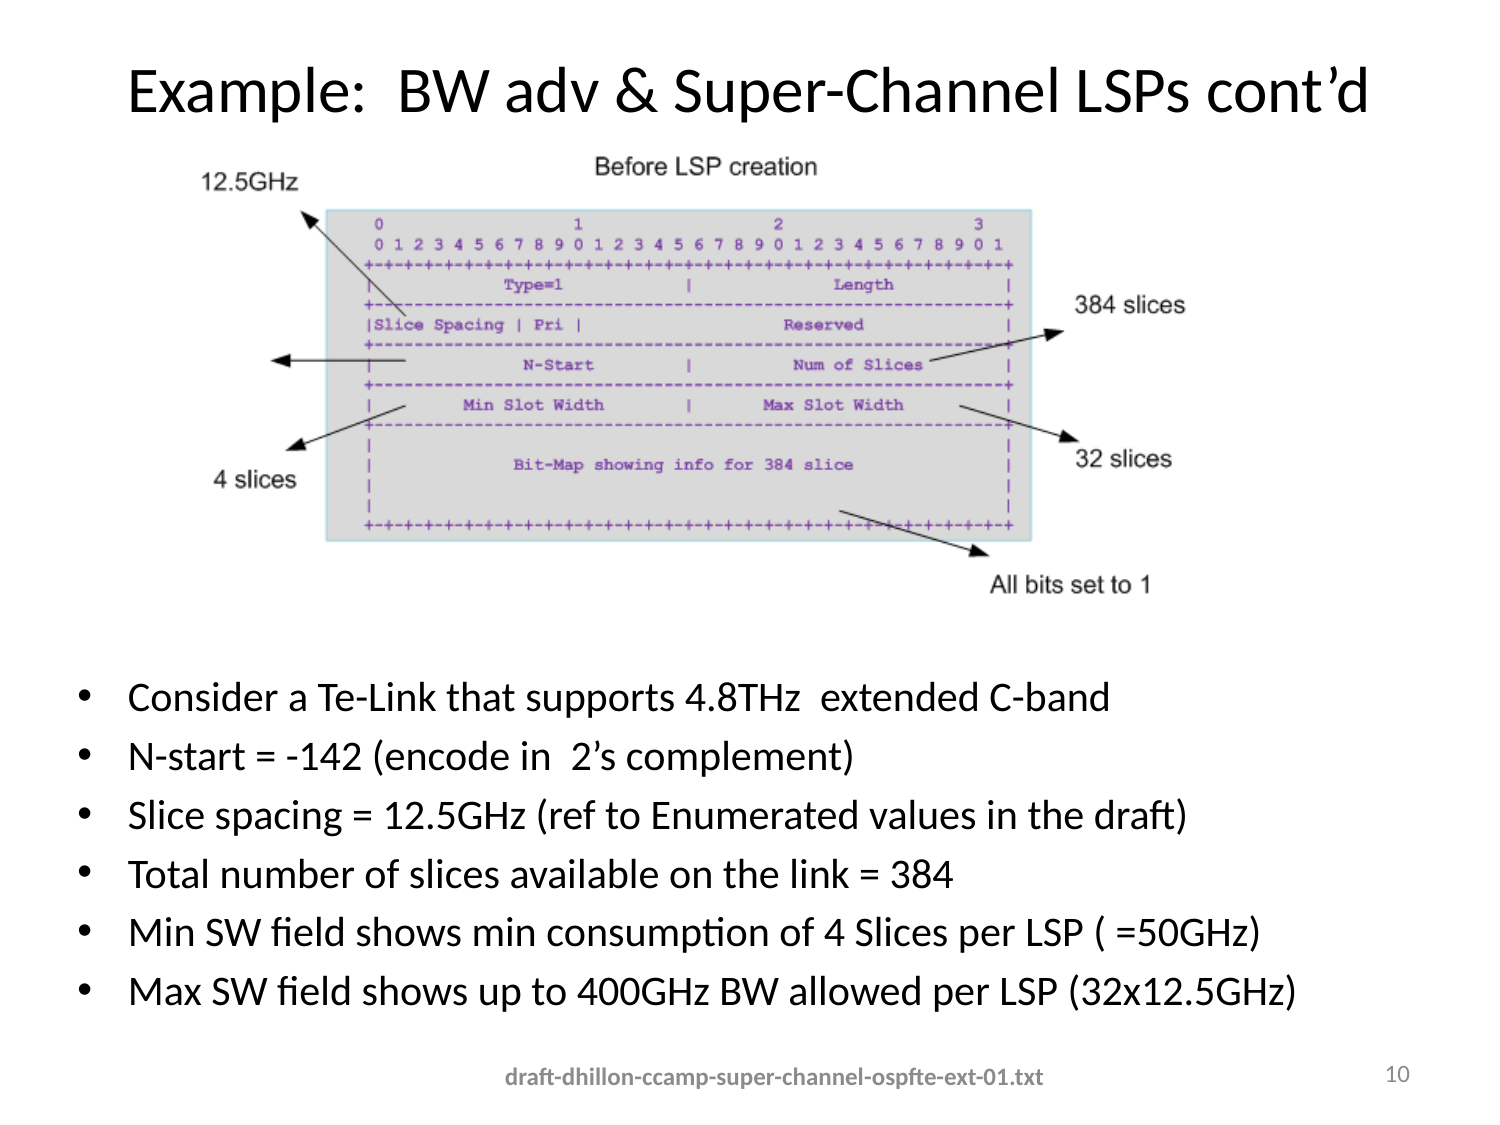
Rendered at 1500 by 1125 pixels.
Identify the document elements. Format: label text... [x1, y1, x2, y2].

text_box Consider a Te-Link that supports 4.8THz extended C-band N-start = -142 (encode in 2’s complement) Slice spacing = 12.5GHz (ref to Enumerated values in the draft) Total number of slices available on the link = 384 Min SW field shows min consumption of 4 Slices per LSP ( =50GHz) Max SW field shows up to 400GHz BW allowed per LSP (32x12.5GHz) [62, 662, 1438, 1030]
footer draft-dhillon-ccamp-super-channel-ospfte-ext-01.txt [437, 1050, 1113, 1100]
title Example: BW adv & Super-Channel LSPs cont’d [50, 9, 1450, 163]
picture [199, 149, 1187, 601]
slide_number 10 [1074, 1042, 1425, 1103]
